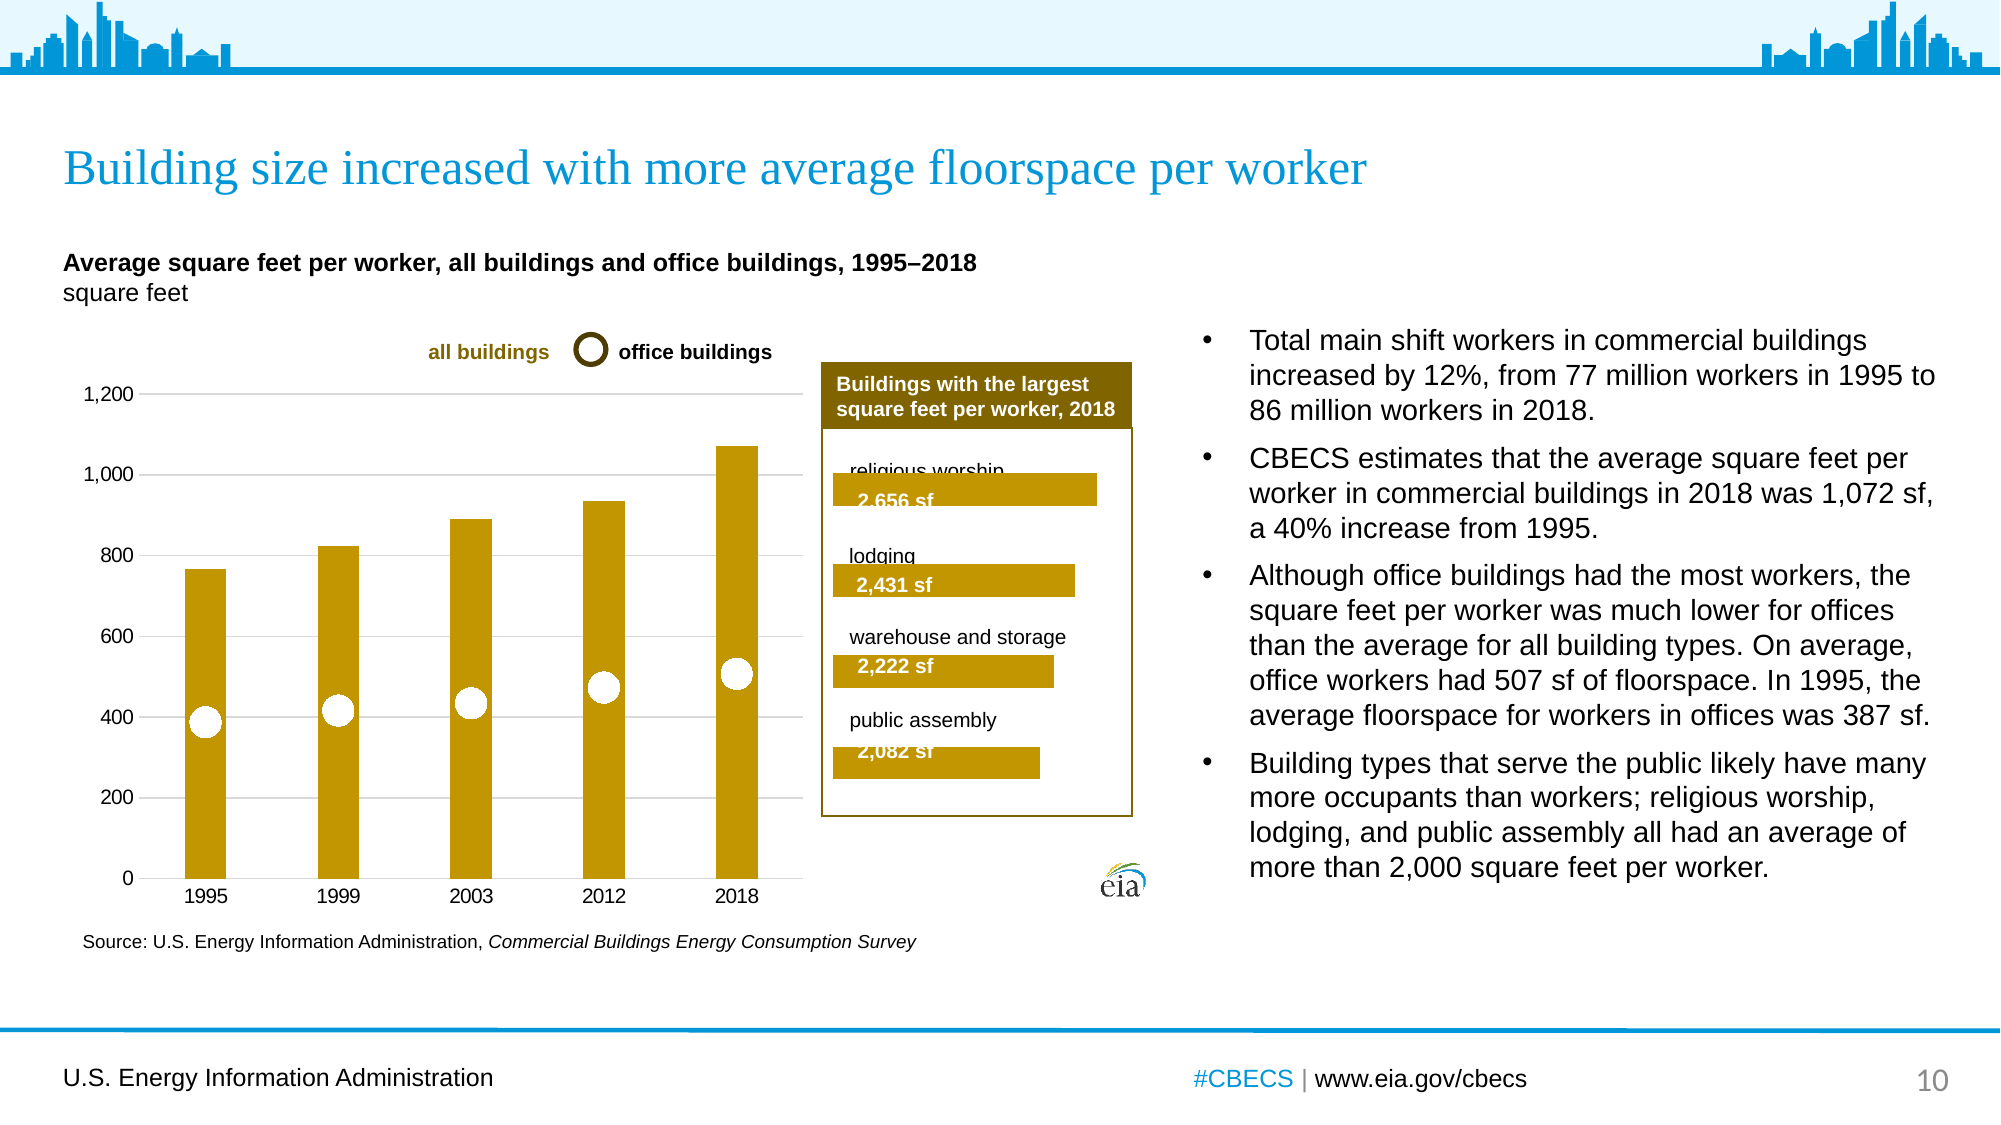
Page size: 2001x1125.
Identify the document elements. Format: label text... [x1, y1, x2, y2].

text_box Total main shift workers in commercial buildings increased by 12%, from 77 million workers in 1995 to 86 million workers in 2018. CBECS estimates that the average square feet per worker in commercial buildings in 2018 was 1,072 sf, a 40% increase from 1995. Although office buildings had the most workers, the square feet per worker was much lower for offices than the average for all building types. On average, office workers had 507 sf of floorspace. In 1995, the average floorspace for workers in offices was 387 sf. Building types that serve the public likely have many more occupants than workers; religious worship, lodging, and public assembly all had an average of more than 2,000 square feet per worker. [1187, 314, 1952, 892]
footer #CBECS | www.eia.gov/cbecs [1023, 1047, 1699, 1107]
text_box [411, 330, 788, 371]
picture [1098, 860, 1148, 899]
text_box Buildings with the largest square feet per worker, 2018 [821, 362, 1132, 427]
chart [826, 436, 1138, 816]
slide_number 10 [1886, 1048, 1978, 1109]
chart [68, 371, 819, 919]
title Building size increased with more average floorspace per worker [48, 77, 1952, 202]
text_box Source: U.S. Energy Information Administration, Commercial Buildings Energy Consumption Survey [68, 921, 1068, 960]
text_box [821, 427, 1133, 817]
text_box Average square feet per worker, all buildings and office buildings, 1995–2018 square feet [48, 238, 1069, 314]
